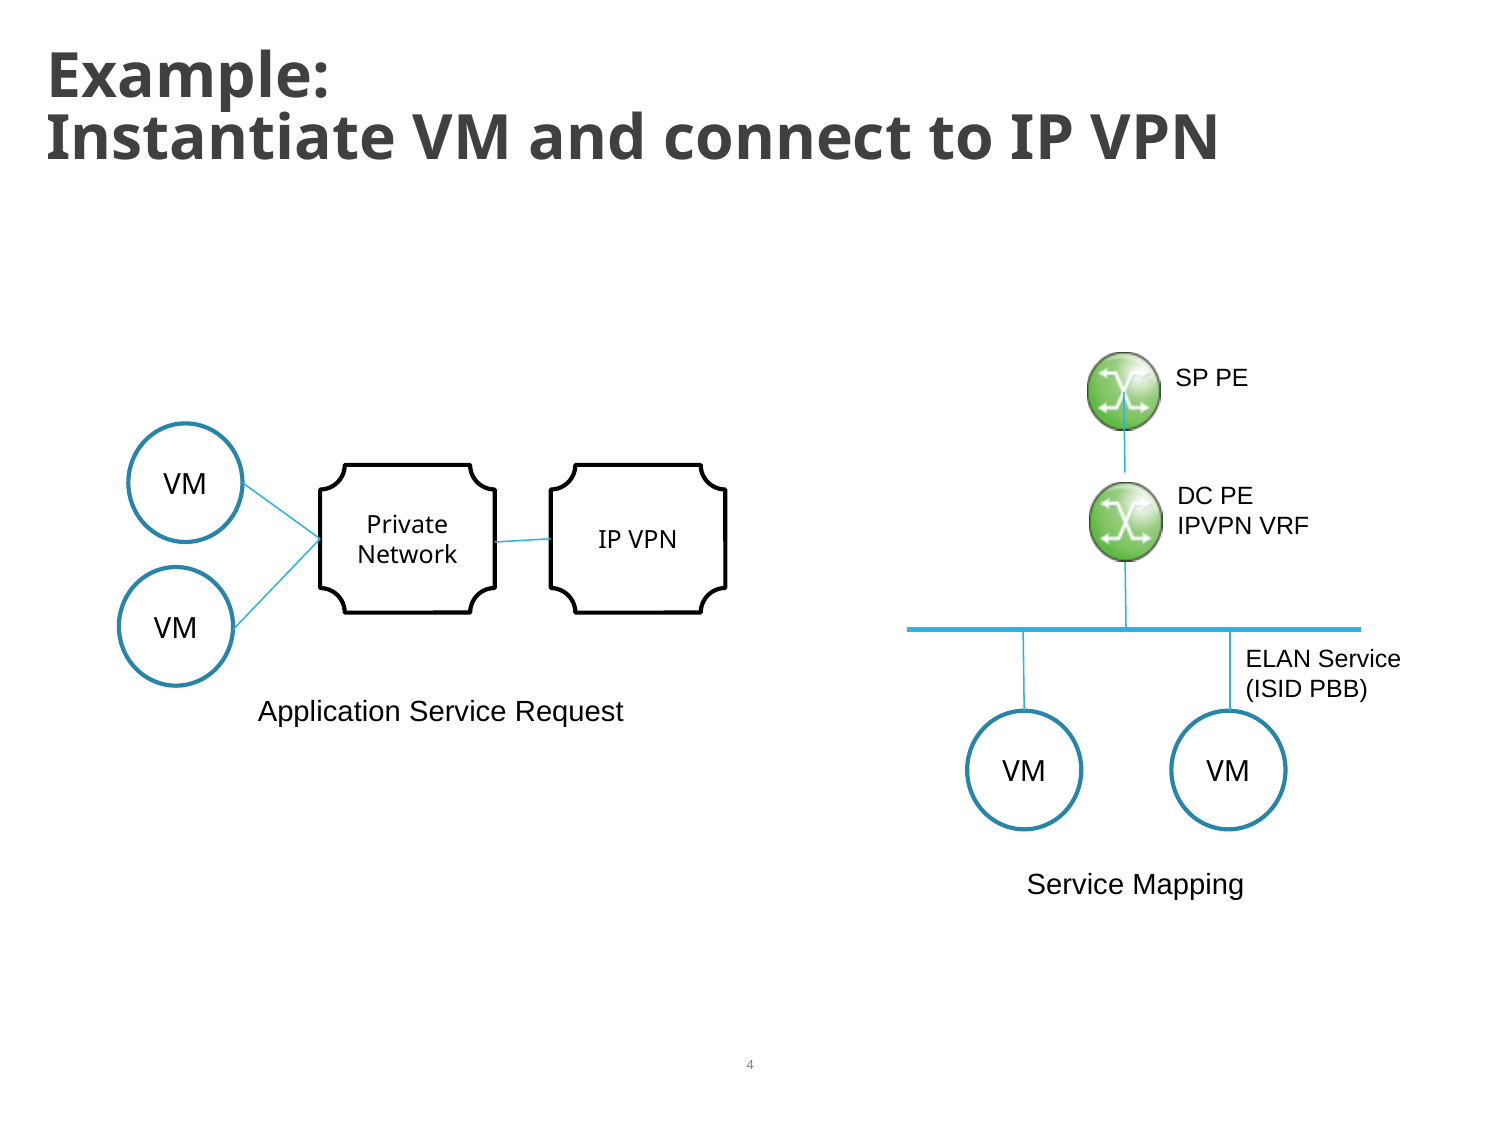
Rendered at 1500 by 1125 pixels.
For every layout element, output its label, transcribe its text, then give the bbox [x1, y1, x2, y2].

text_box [242, 482, 321, 538]
text_box VM [116, 564, 235, 688]
text_box VM [126, 421, 245, 545]
title Example: Instantiate VM and connect to IP VPN [31, 39, 1450, 228]
text_box IP VPN [548, 462, 728, 615]
text_box VM [1169, 708, 1288, 832]
picture [1089, 482, 1163, 562]
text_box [494, 538, 551, 543]
text_box ELAN Service (ISID PBB) [1235, 634, 1417, 710]
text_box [232, 538, 321, 630]
text_box SP PE [1163, 353, 1264, 399]
text_box Private Network [324, 462, 497, 615]
text_box Application Service Request [243, 685, 640, 736]
text_box VM [965, 708, 1084, 832]
text_box Service Mapping [1011, 858, 1260, 909]
text_box DC PE IPVPN VRF [1162, 472, 1325, 548]
picture [1087, 351, 1161, 432]
